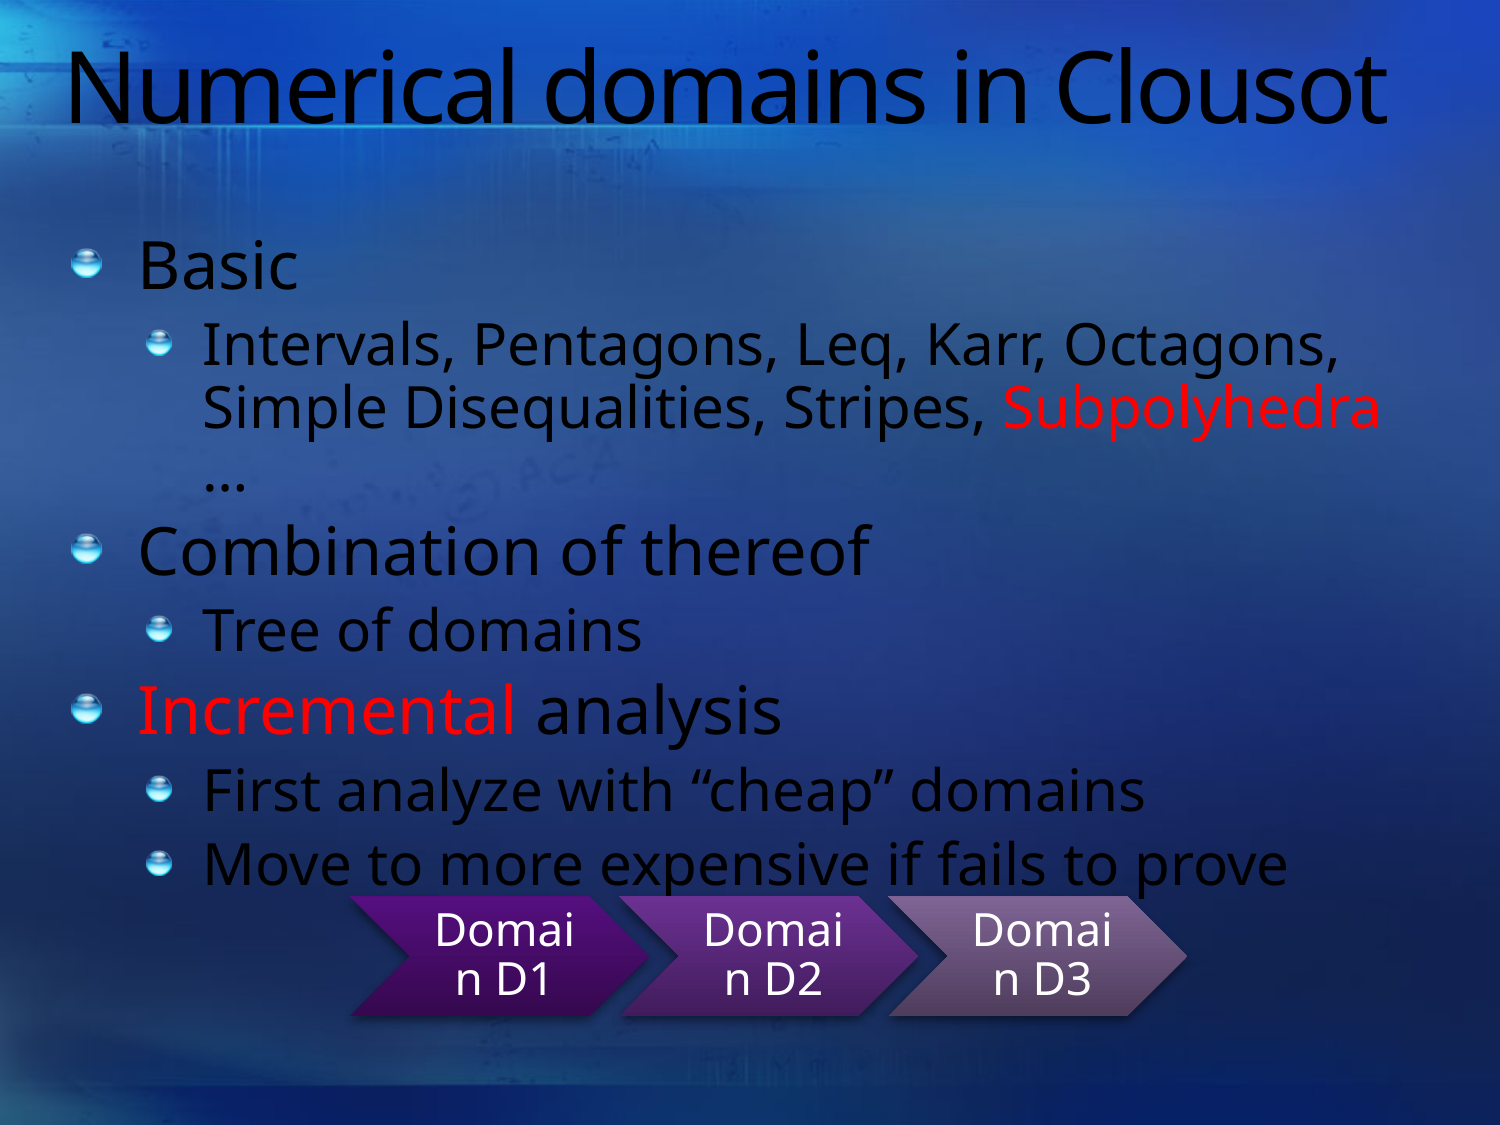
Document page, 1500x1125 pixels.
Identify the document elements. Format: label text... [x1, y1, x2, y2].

picture [0, 0, 1500, 1125]
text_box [349, 862, 1188, 1051]
title Numerical domains in Clousot [62, 37, 1438, 147]
list Basic Intervals, Pentagons, Leq, Karr, Octagons, Simple Disequalities, Stripes, Subpolyhedra … Combination of thereof Tree of domains Incremental analysis First analyze with “cheap” domains Move to more expensive if fails to prove [62, 231, 1438, 857]
